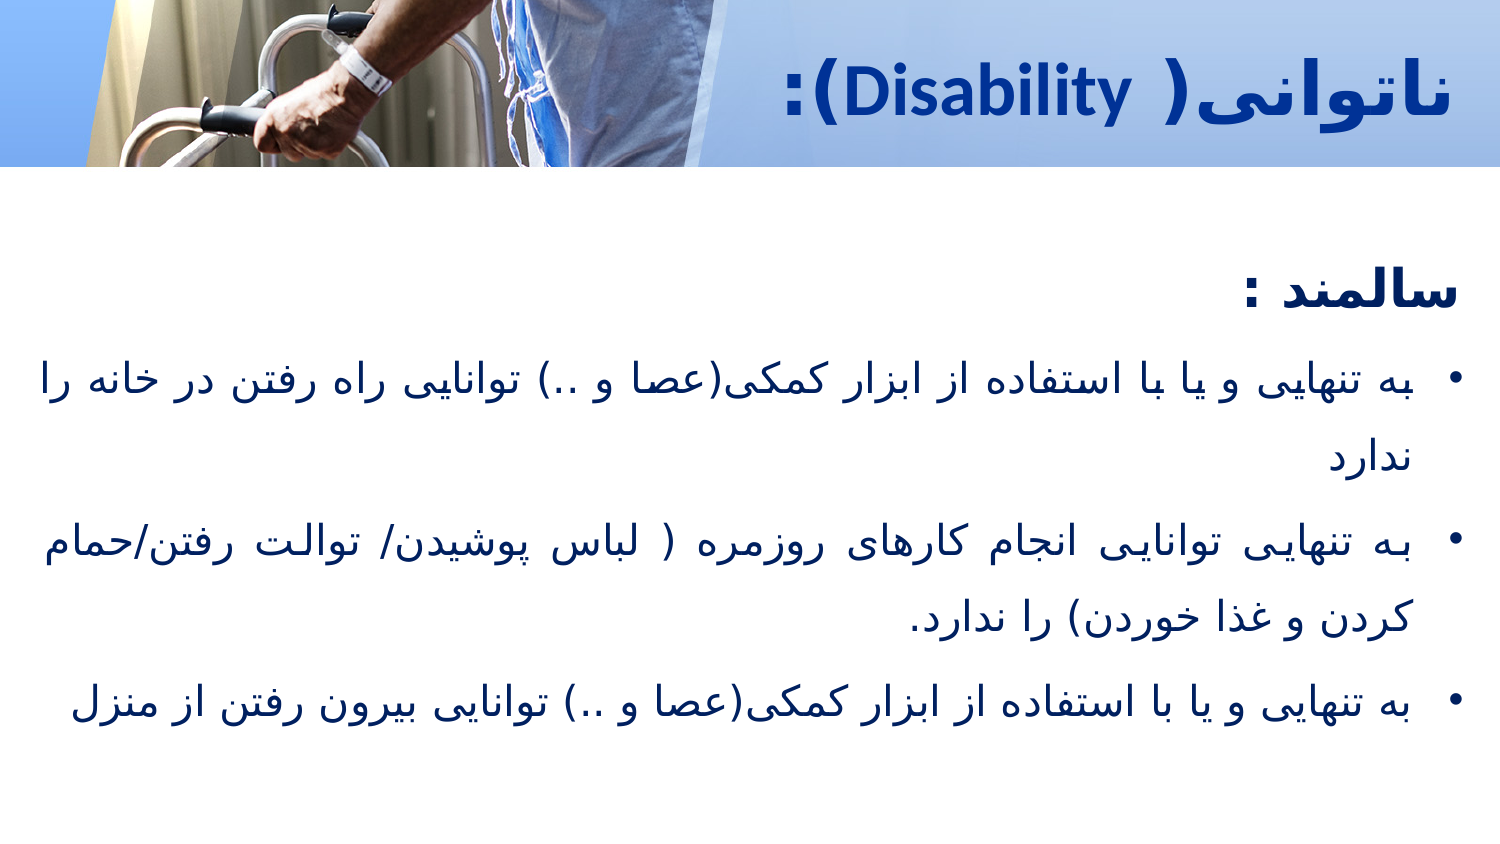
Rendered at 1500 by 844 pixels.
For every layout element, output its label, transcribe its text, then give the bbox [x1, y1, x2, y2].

title ناتوانی( Disability): [735, 24, 1500, 146]
picture [0, 0, 1500, 844]
list سالمند : به تنهایی و یا با استفاده از ابزار کمکی(عصا و ..) توانایی راه رفتن در خانه را ندارد به تنهایی توانایی انجام کارهای روزمره ( لباس پوشیدن/ توالت رفتن/حمام کردن و غذا خوردن) را ندارد. به تنهایی و یا با استفاده از ابزار کمکی(عصا و ..) توانایی بیرون رفتن از منزل [23, 246, 1477, 785]
